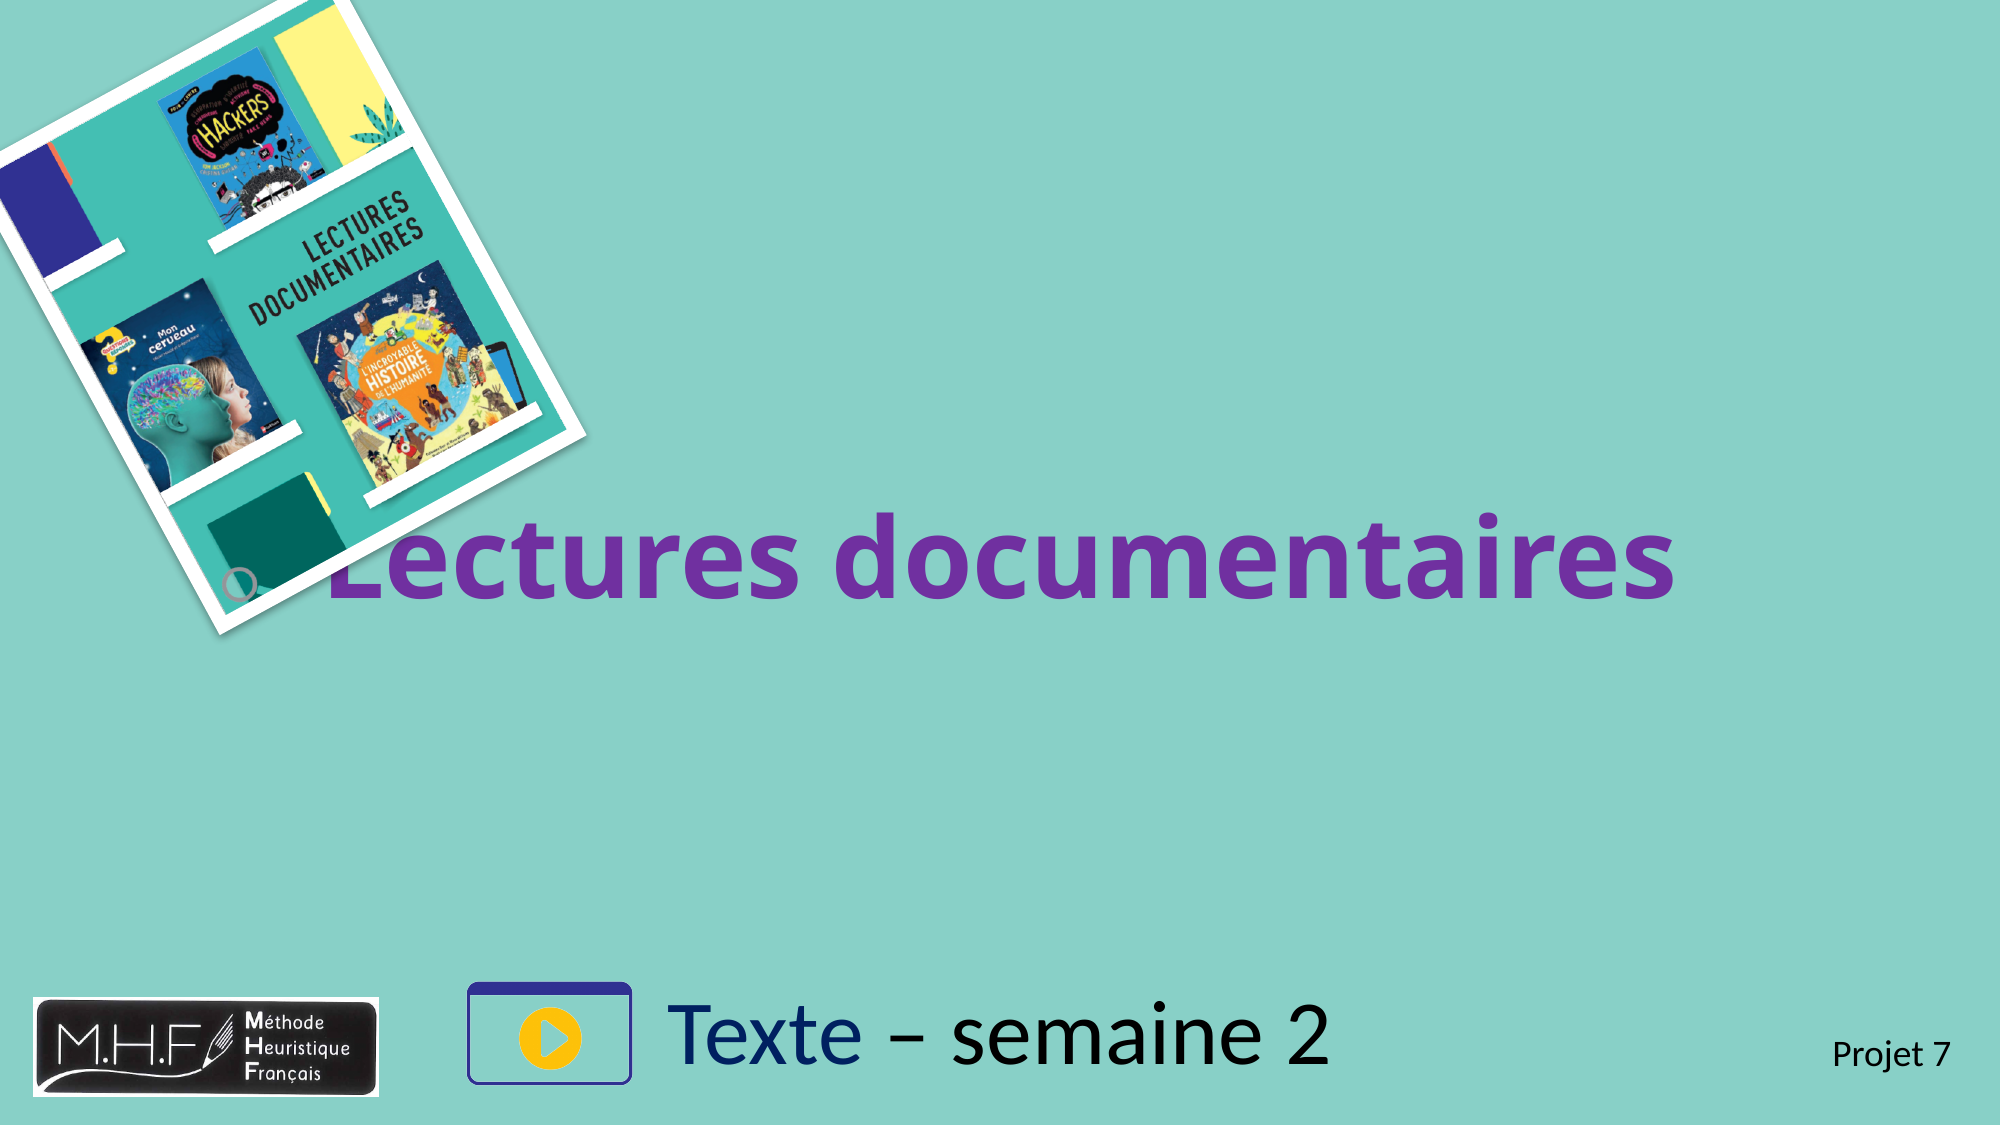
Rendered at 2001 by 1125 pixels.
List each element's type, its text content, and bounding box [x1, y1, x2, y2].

subtitle Texte – semaine 2 [249, 978, 1750, 1102]
picture [33, 997, 379, 1097]
title Lectures documentaires [249, 325, 1750, 800]
picture [0, 0, 566, 614]
picture [463, 977, 638, 1089]
text_box Projet 7 [1362, 1021, 1967, 1082]
